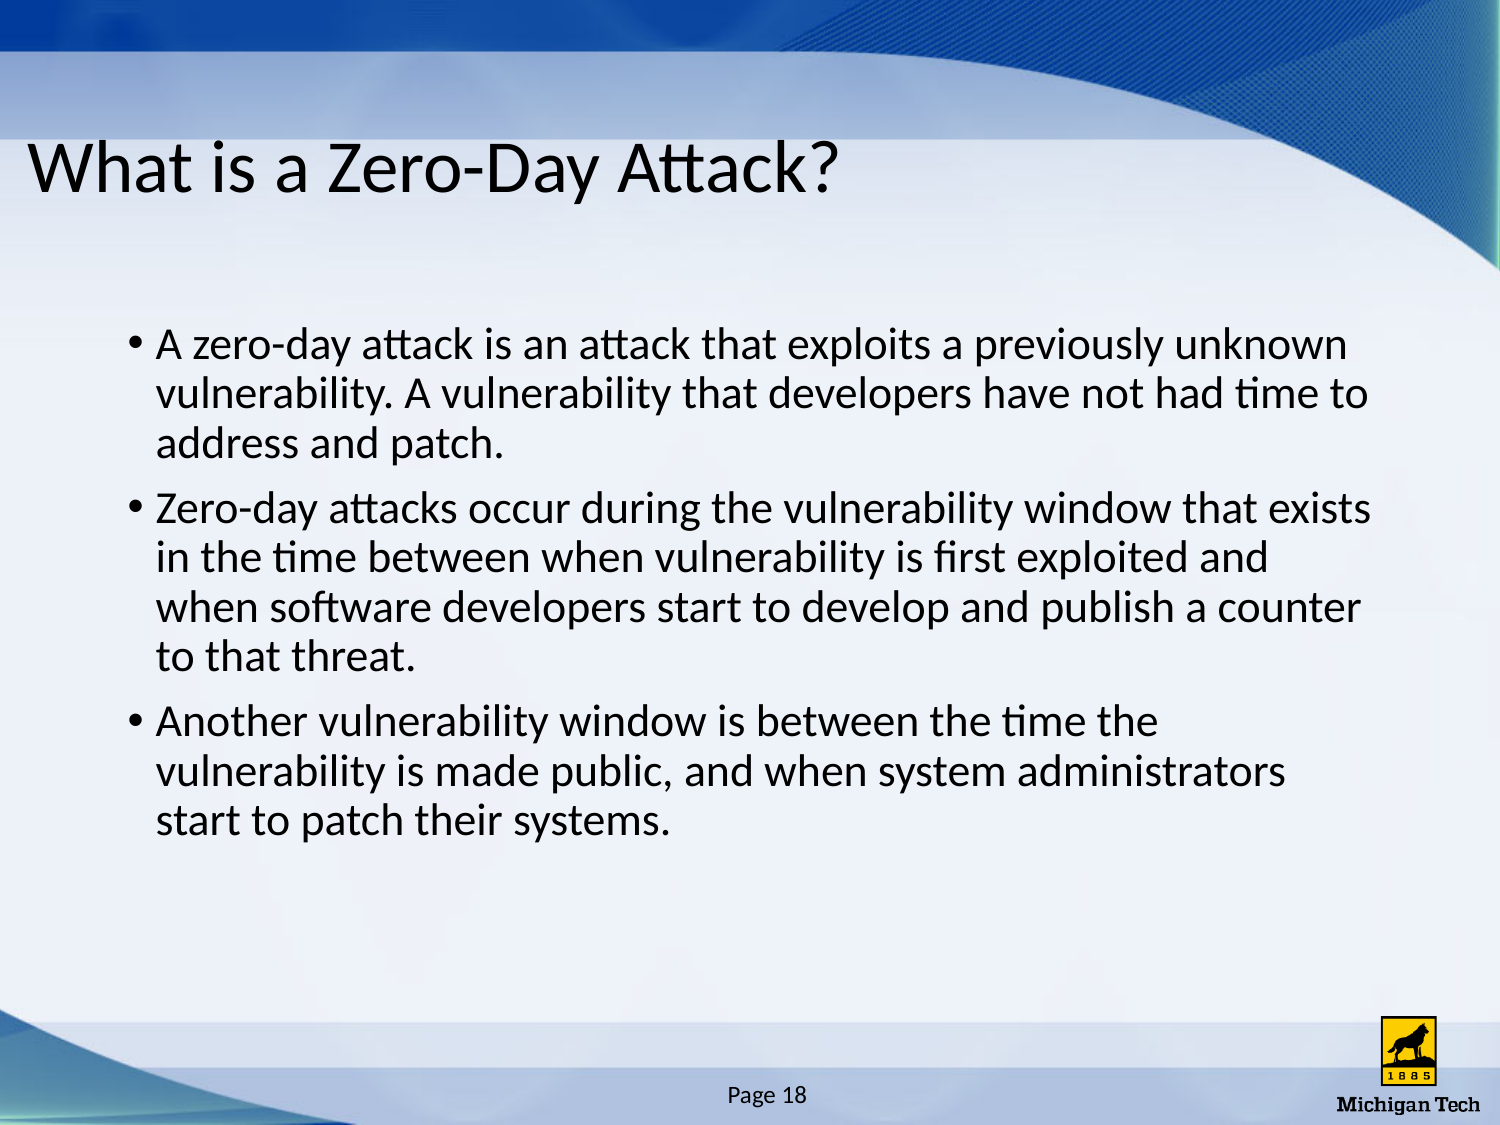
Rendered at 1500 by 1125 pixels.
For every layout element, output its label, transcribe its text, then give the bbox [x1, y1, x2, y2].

picture [0, 0, 1500, 1125]
list A zero-day attack is an attack that exploits a previously unknown vulnerability. A vulnerability that developers have not had time to address and patch. Zero-day attacks occur during the vulnerability window that exists in the time between when vulnerability is first exploited and when software developers start to develop and publish a counter to that threat. Another vulnerability window is between the time the vulnerability is made public, and when system administrators start to patch their systems. [112, 312, 1388, 988]
title What is a Zero-Day Attack? [12, 75, 1263, 263]
